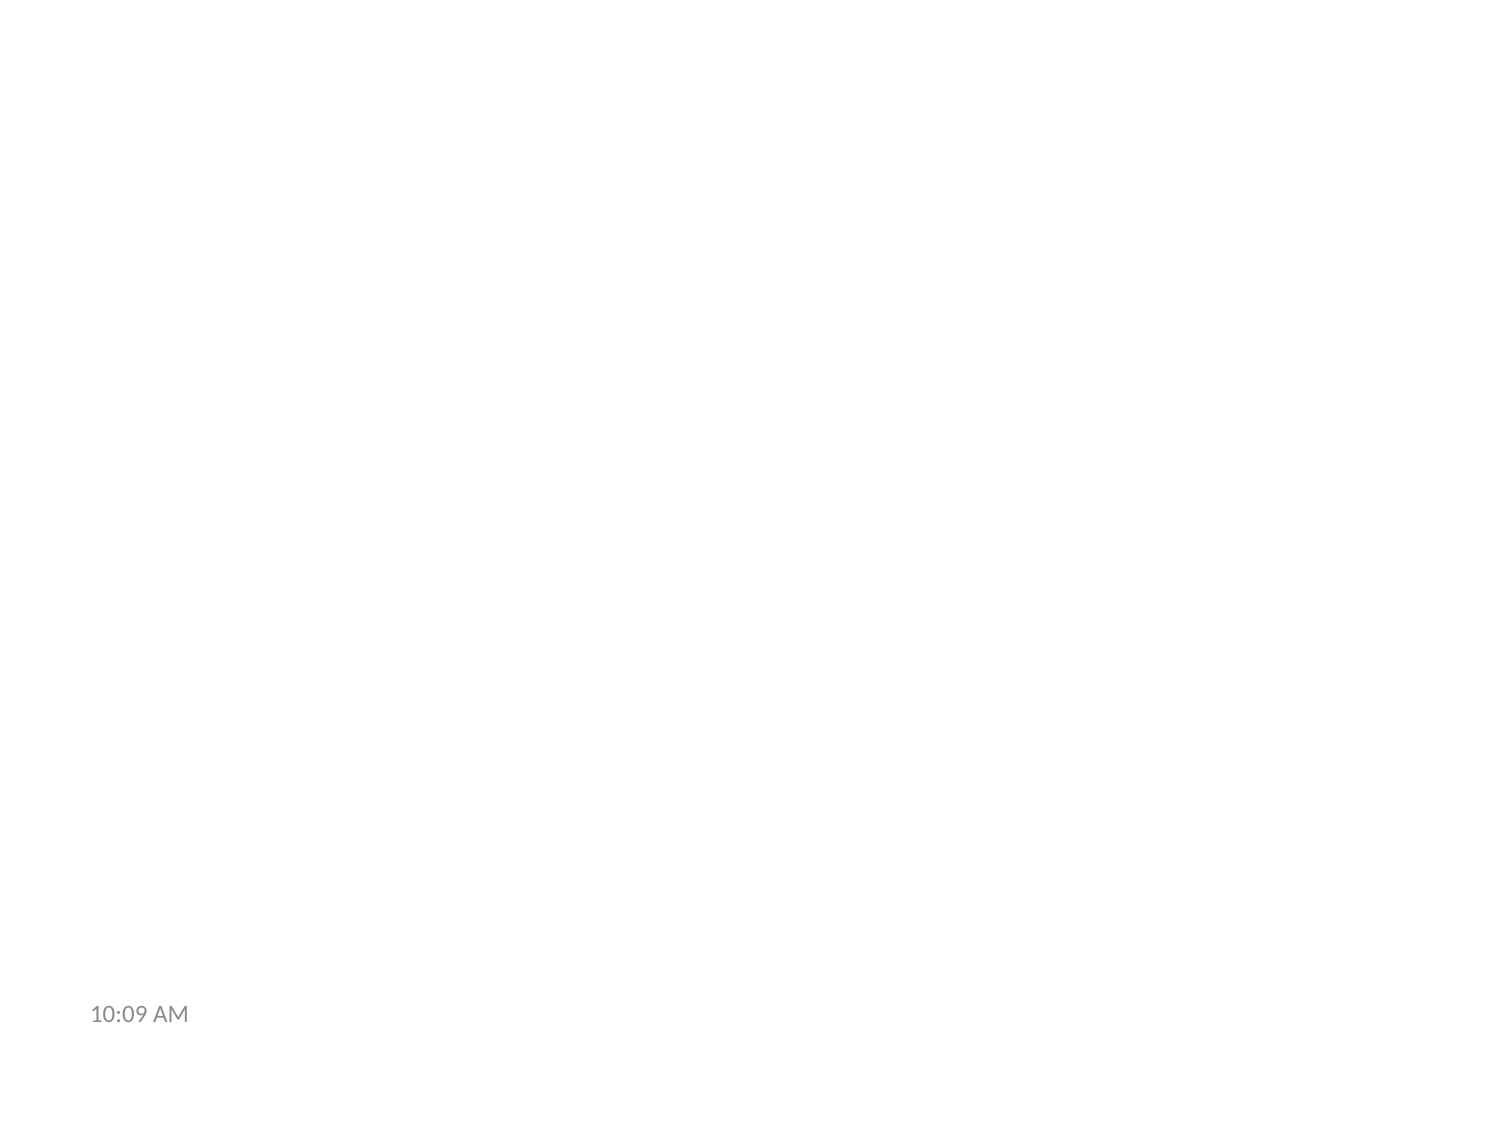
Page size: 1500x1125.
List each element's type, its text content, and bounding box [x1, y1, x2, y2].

text_box 3:35 PM [75, 982, 425, 1043]
